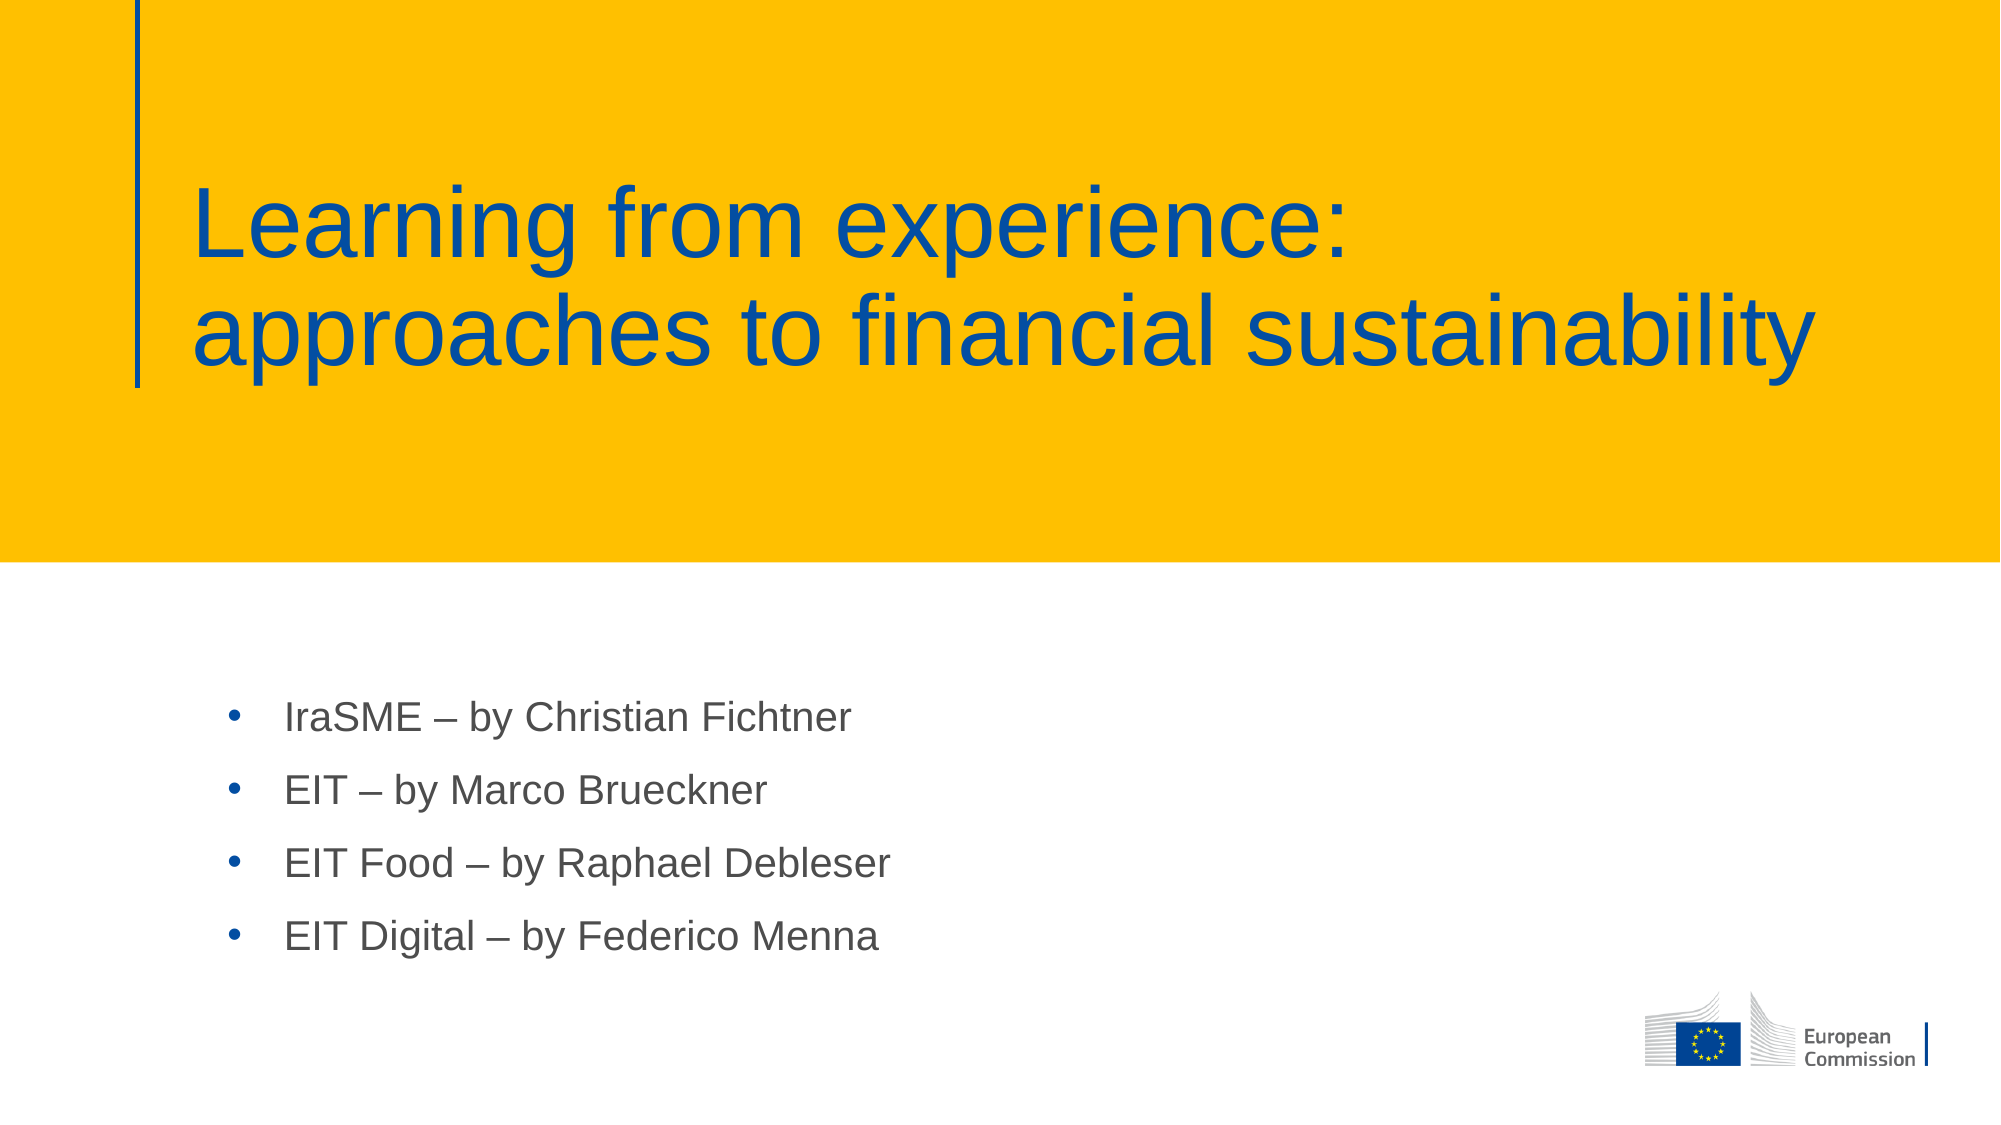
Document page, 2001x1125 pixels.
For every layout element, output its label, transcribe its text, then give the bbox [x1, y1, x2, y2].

title Learning from experience: approaches to financial sustainability [176, 184, 1843, 388]
subtitle IraSME – by Christian Fichtner EIT – by Marco Brueckner EIT Food – by Raphael Debleser EIT Digital – by Federico Menna [137, 682, 1924, 989]
picture [1645, 991, 1928, 1066]
